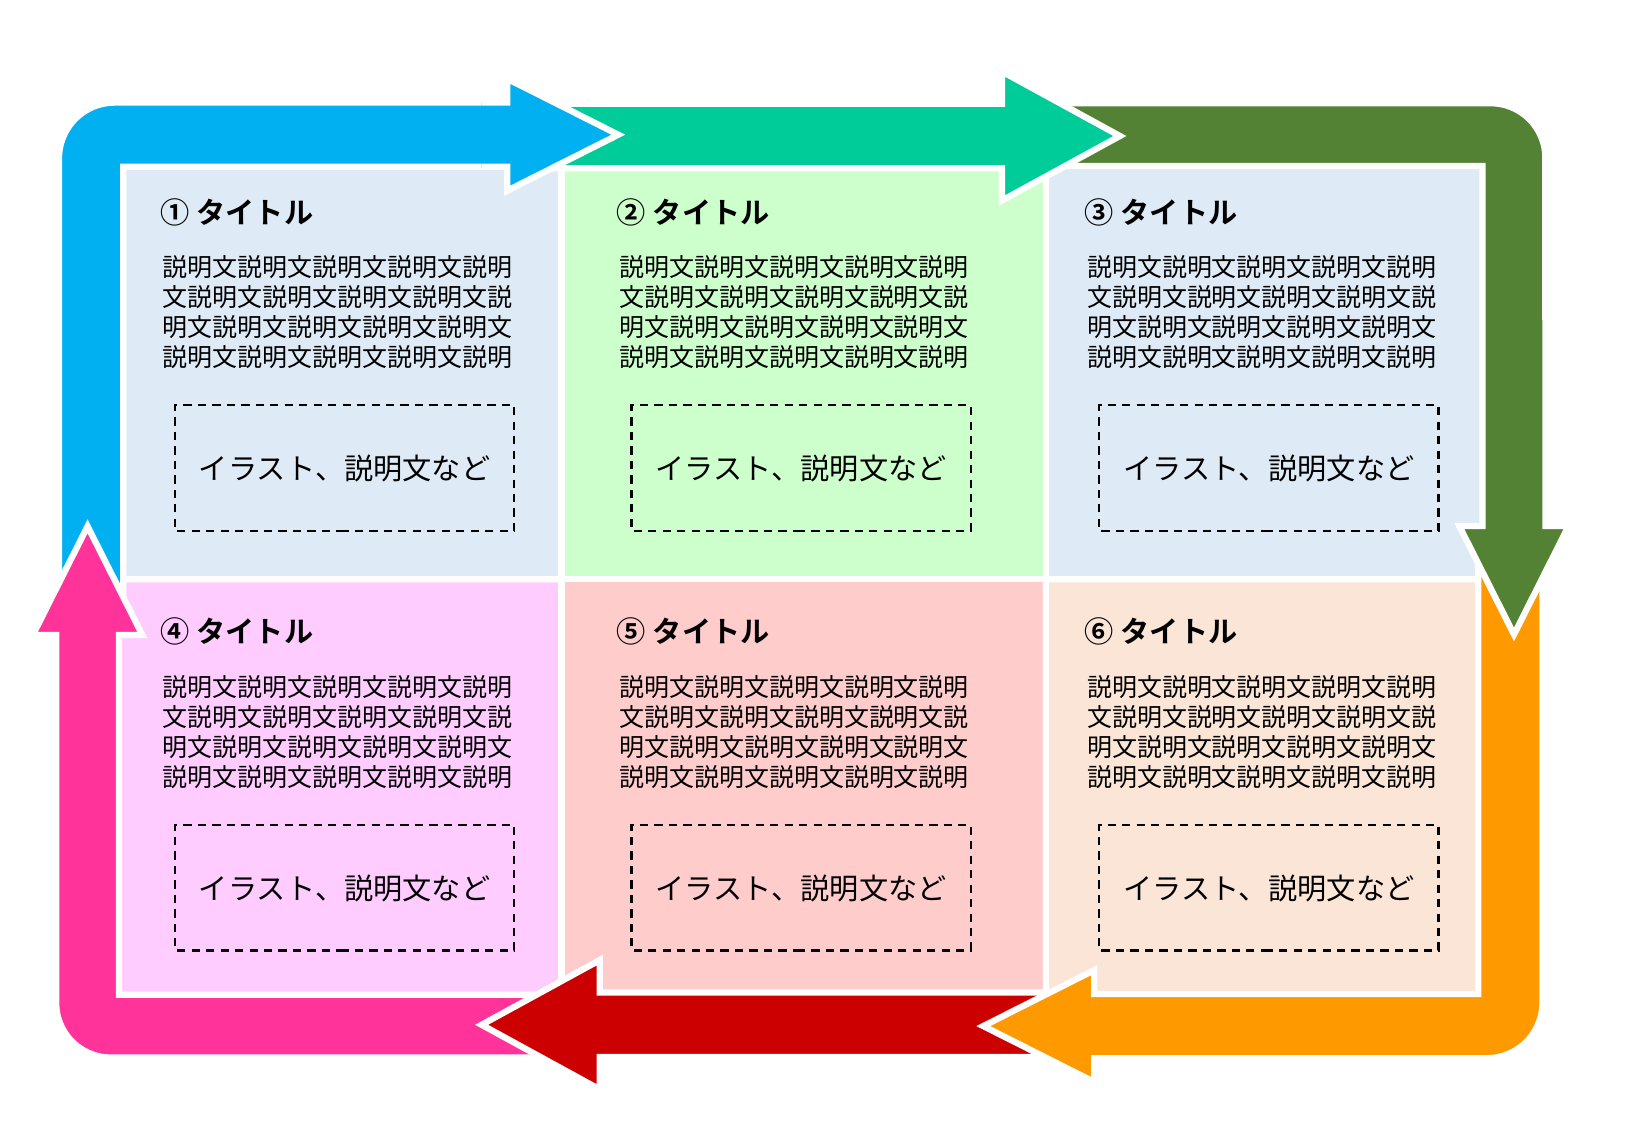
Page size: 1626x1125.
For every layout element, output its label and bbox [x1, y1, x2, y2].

text_box [32, 71, 1569, 1090]
